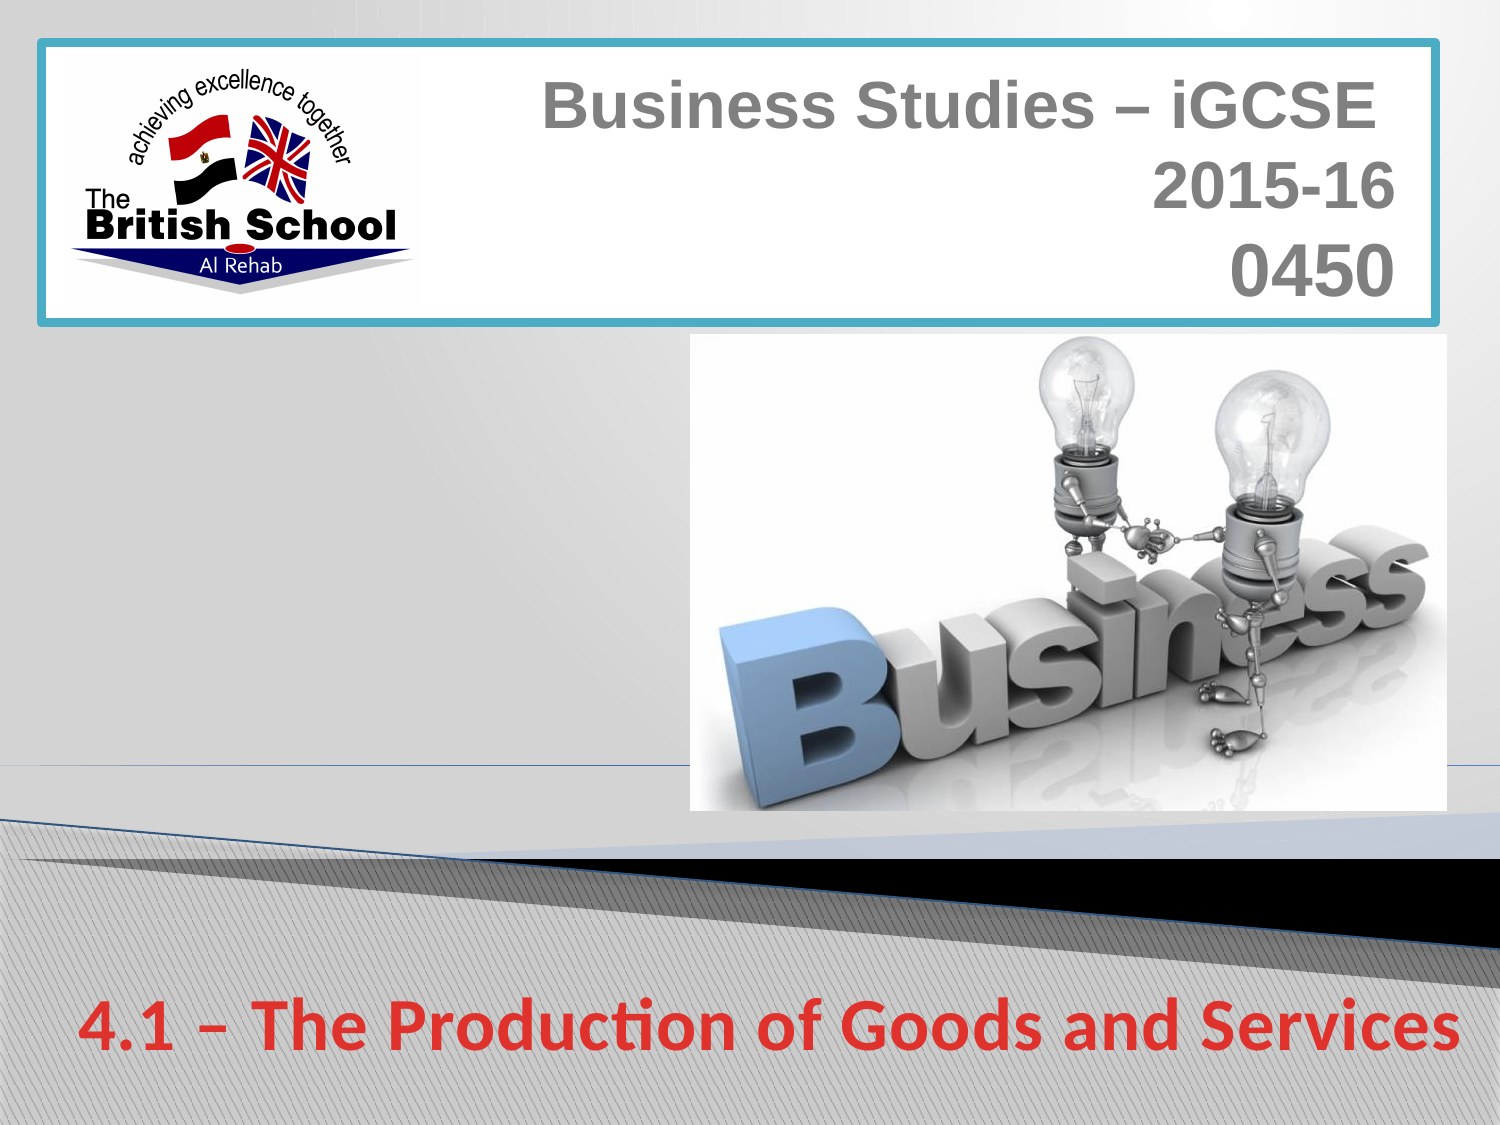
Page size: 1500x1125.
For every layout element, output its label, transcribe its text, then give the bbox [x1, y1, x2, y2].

text_box Business Studies – iGCSE 2015-16 0450 [420, 54, 1412, 320]
text_box [37, 38, 1440, 327]
picture [5, 859, 1500, 989]
picture [64, 54, 420, 312]
subtitle 4.1 – The Production of Goods and Services [64, 967, 1483, 1094]
picture [690, 334, 1448, 811]
